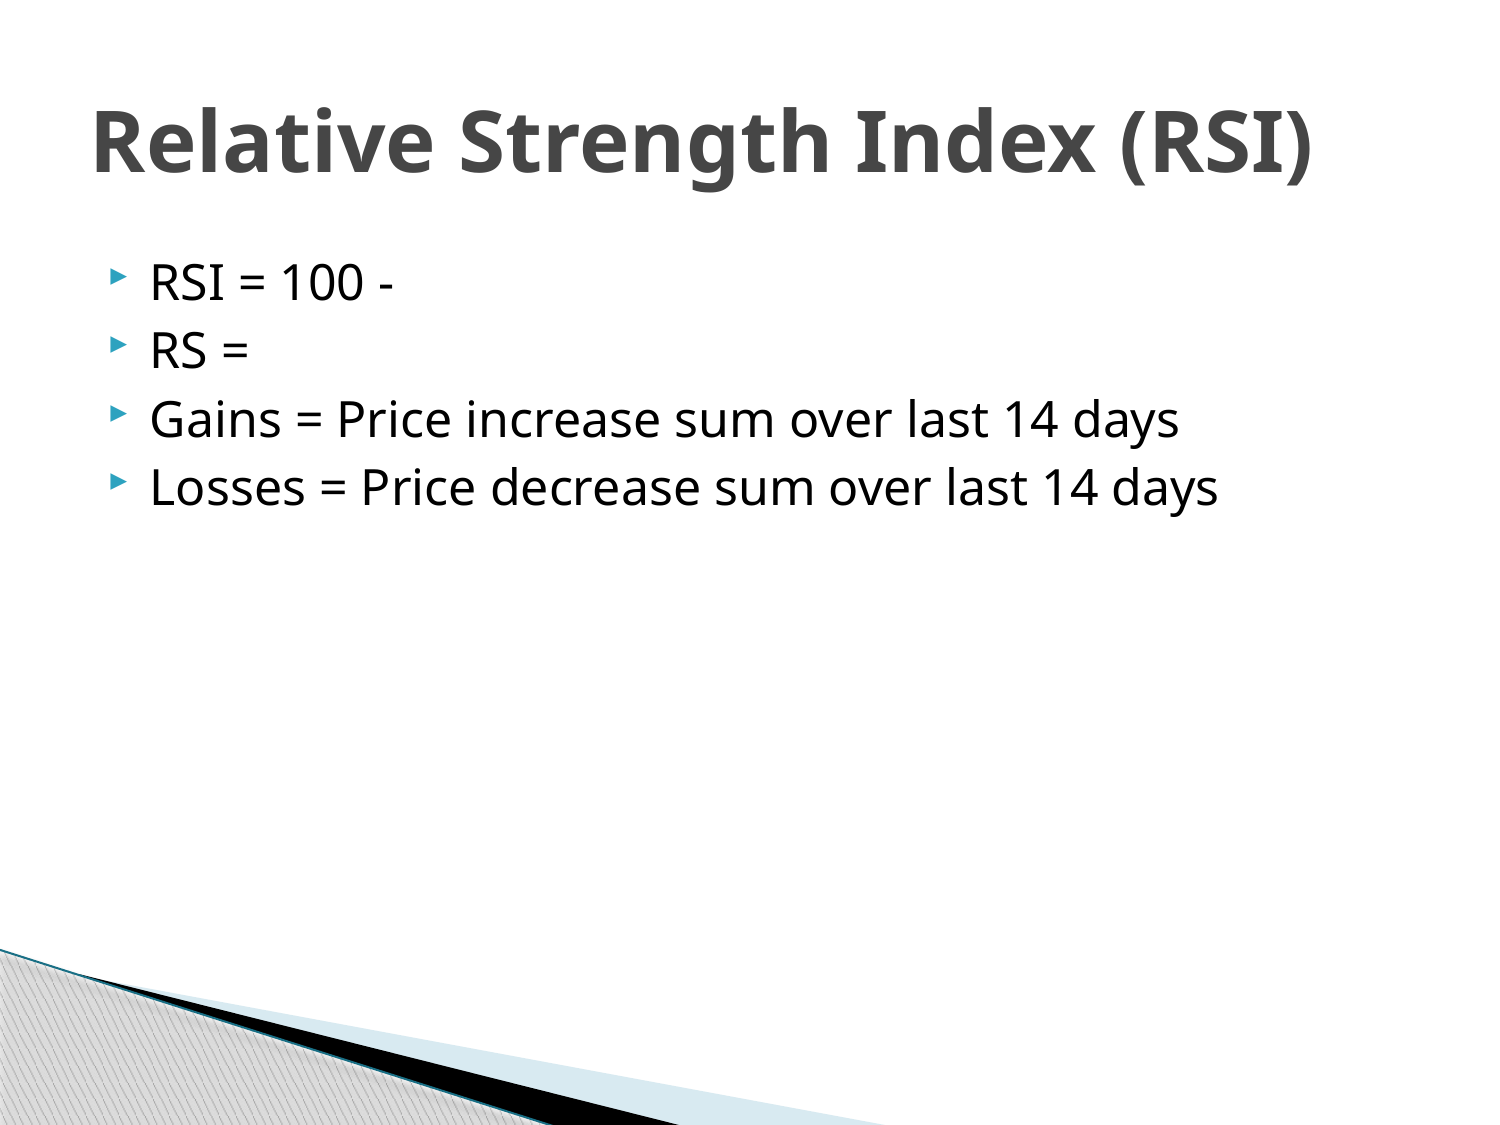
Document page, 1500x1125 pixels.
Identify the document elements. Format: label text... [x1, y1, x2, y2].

title Relative Strength Index (RSI) [75, 45, 1425, 233]
